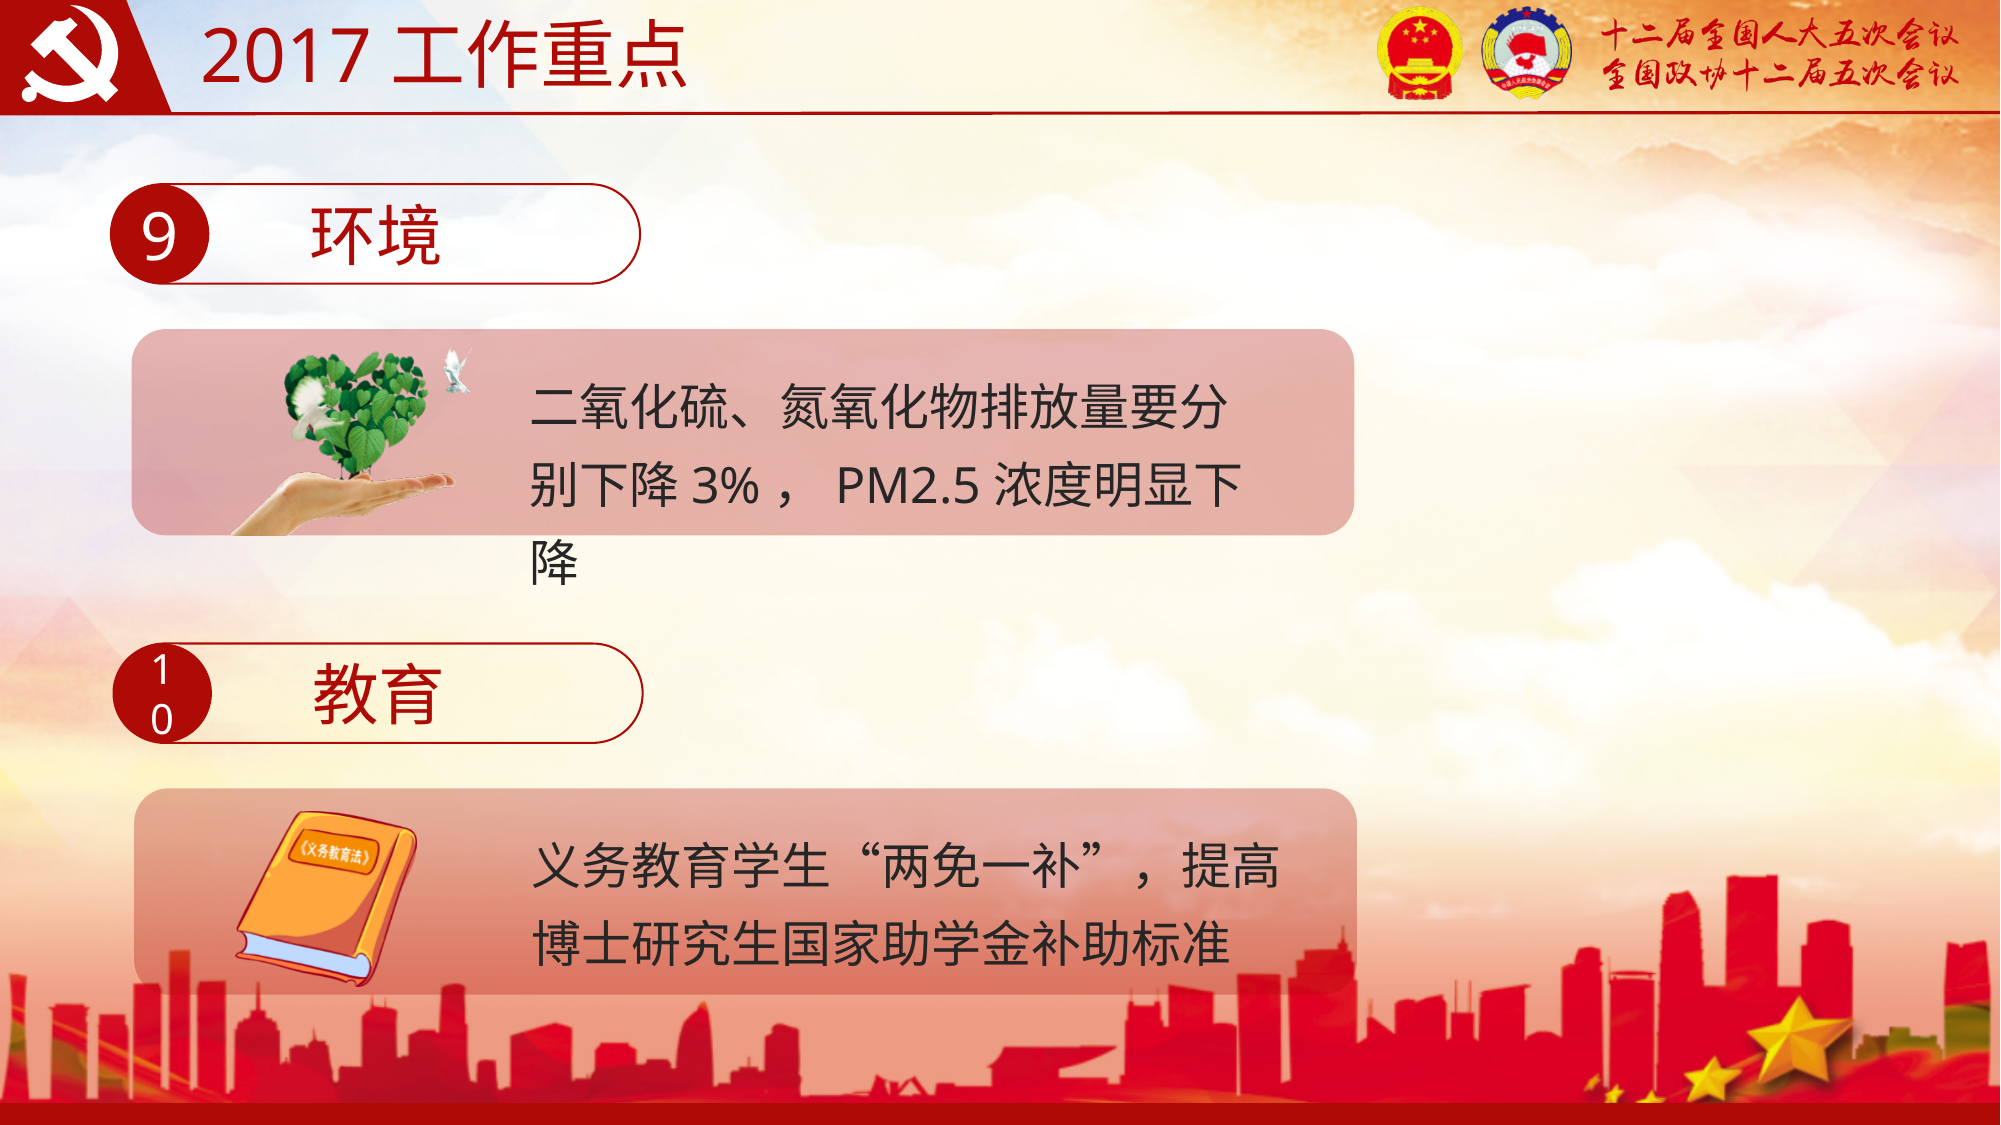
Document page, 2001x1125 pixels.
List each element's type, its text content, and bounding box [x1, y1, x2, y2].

text_box [0, 1102, 2000, 1125]
picture [173, 0, 2000, 112]
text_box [1377, 5, 1995, 100]
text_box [0, 0, 173, 114]
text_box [134, 788, 1357, 995]
text_box 2017工作重点 [186, 0, 841, 105]
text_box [131, 293, 1355, 536]
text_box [109, 184, 641, 284]
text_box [112, 643, 643, 743]
picture [0, 115, 2000, 1102]
